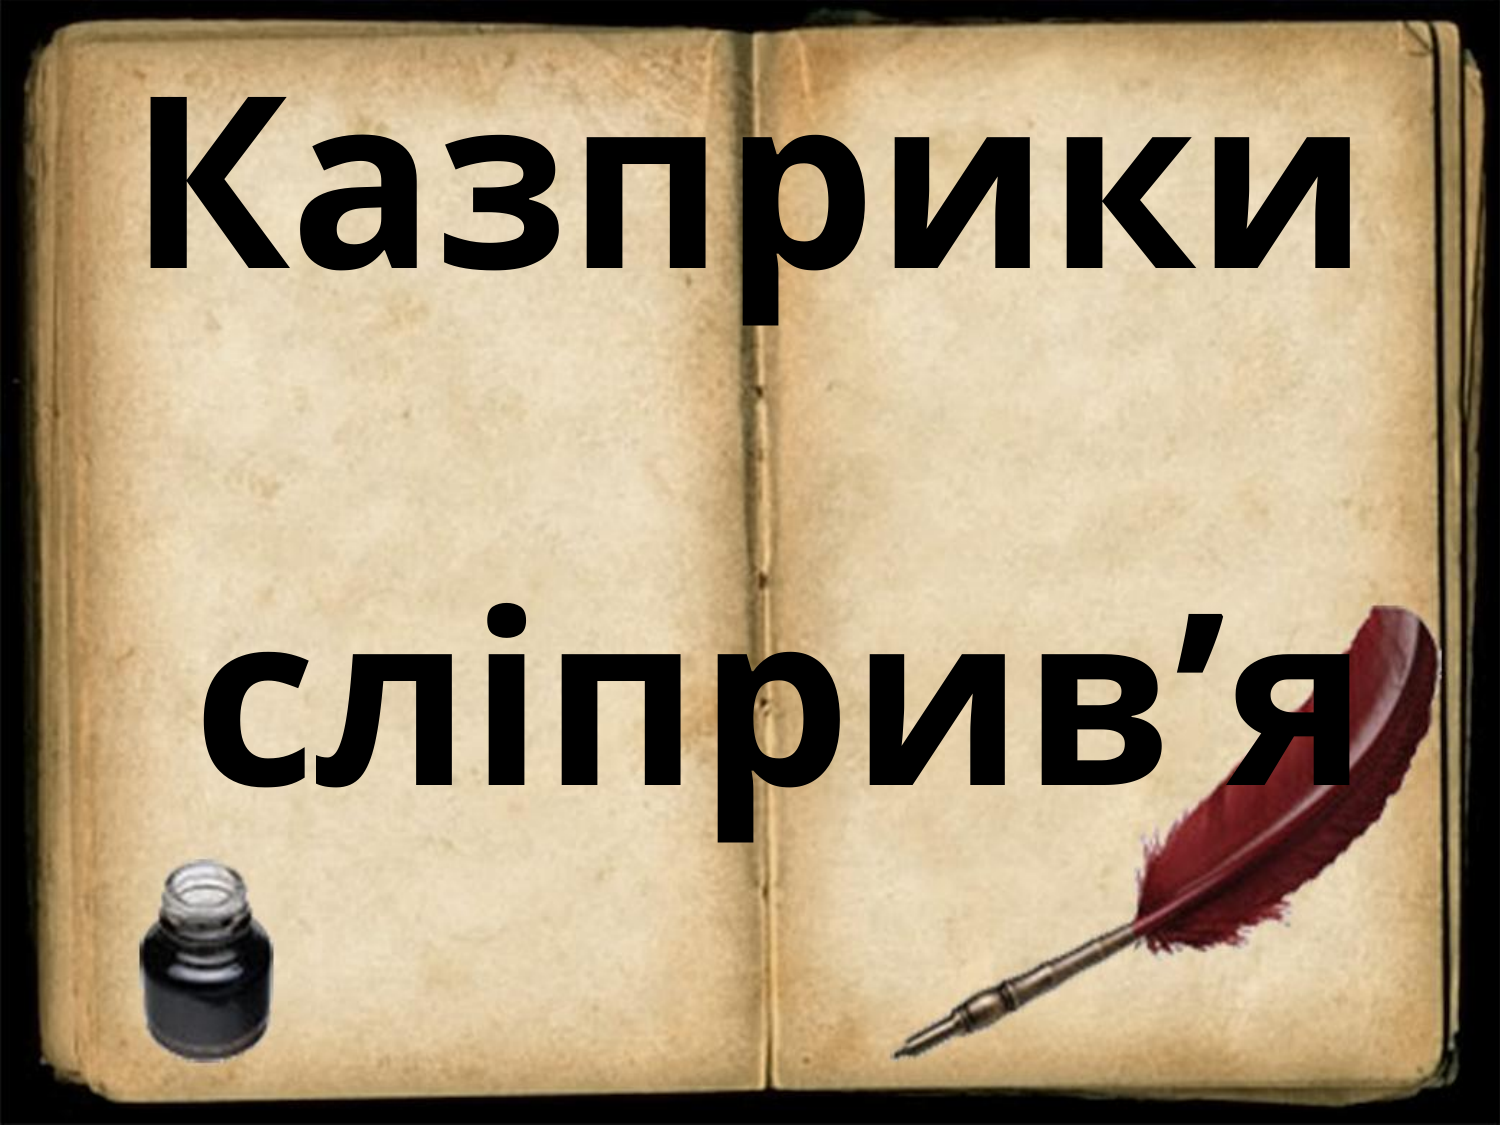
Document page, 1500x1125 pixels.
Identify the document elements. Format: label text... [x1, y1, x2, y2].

title Казприки сліприв’я [103, 59, 1397, 839]
picture [0, 0, 1500, 1125]
